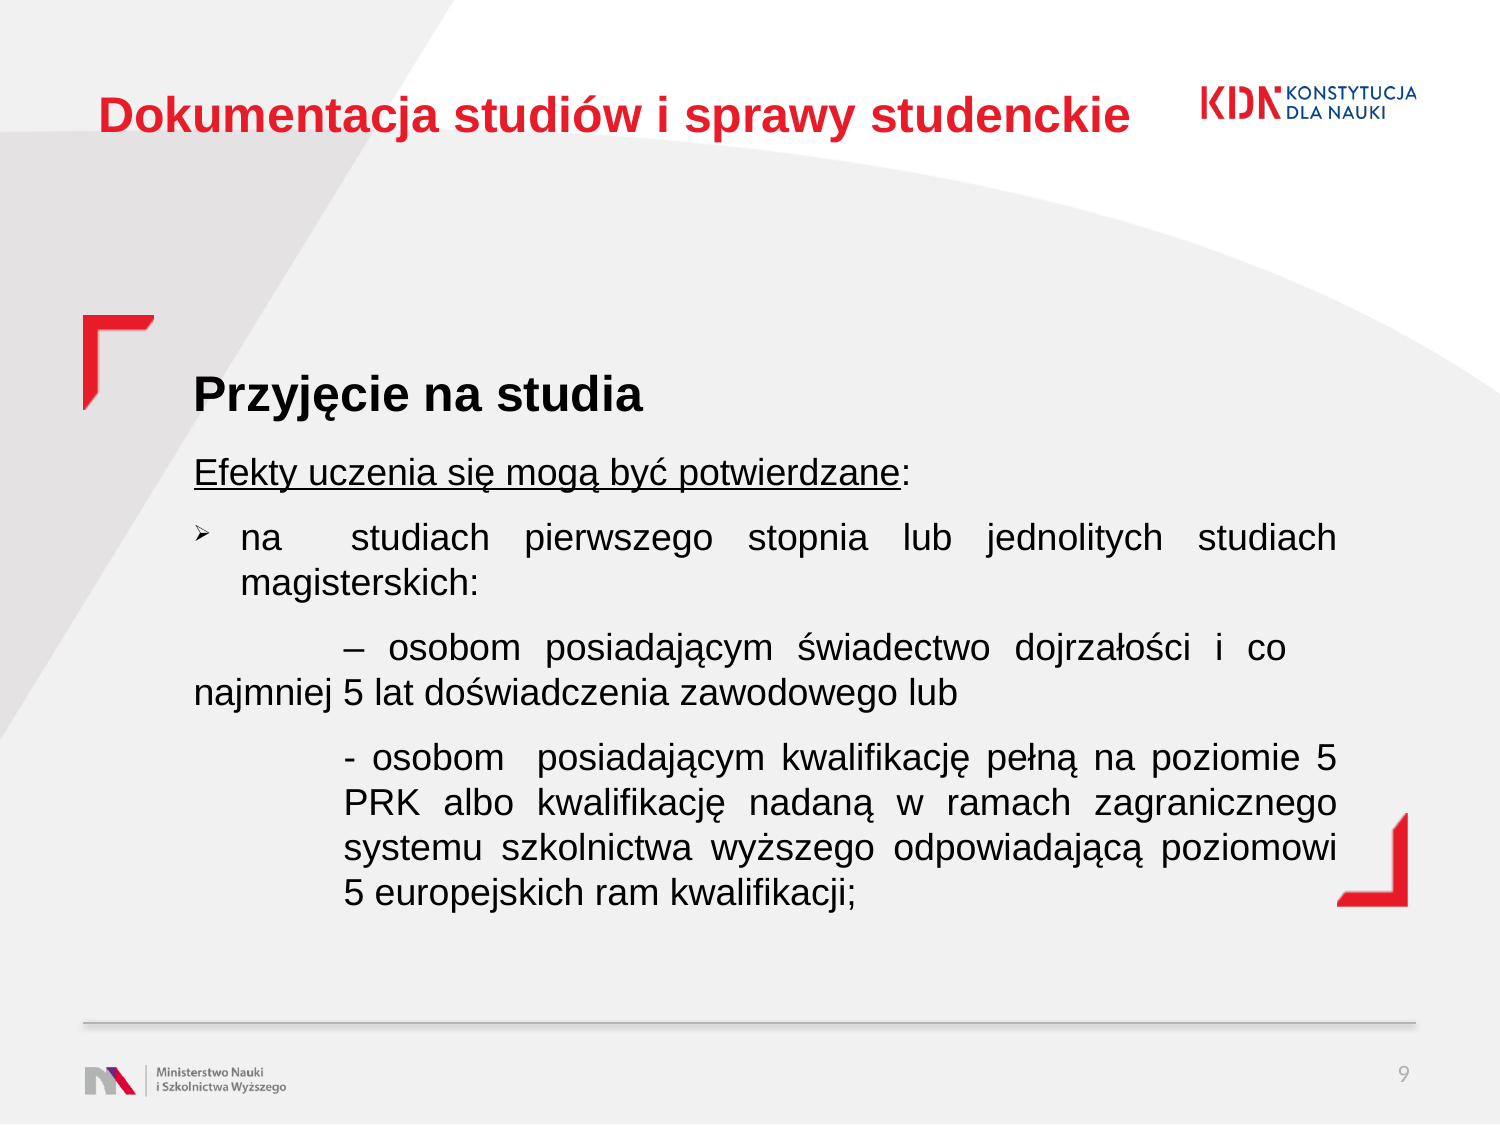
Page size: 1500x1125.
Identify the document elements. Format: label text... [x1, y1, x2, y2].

list Efekty uczenia się mogą być potwierdzane: na studiach pierwszego stopnia lub jednolitych studiach magisterskich: – osobom posiadającym świadectwo dojrzałości i co najmniej 5 lat doświadczenia zawodowego lub - osobom posiadającym kwalifikację pełną na poziomie 5 PRK albo kwalifikację nadaną w ramach zagranicznego systemu szkolnictwa wyższego odpowiadającą poziomowi 5 europejskich ram kwalifikacji; [178, 440, 1353, 917]
title Dokumentacja studiów i sprawy studenckie [83, 74, 1170, 143]
text_box Przyjęcie na studia [178, 354, 1156, 429]
slide_number 9 [1074, 1042, 1425, 1103]
picture [0, 0, 1500, 1125]
